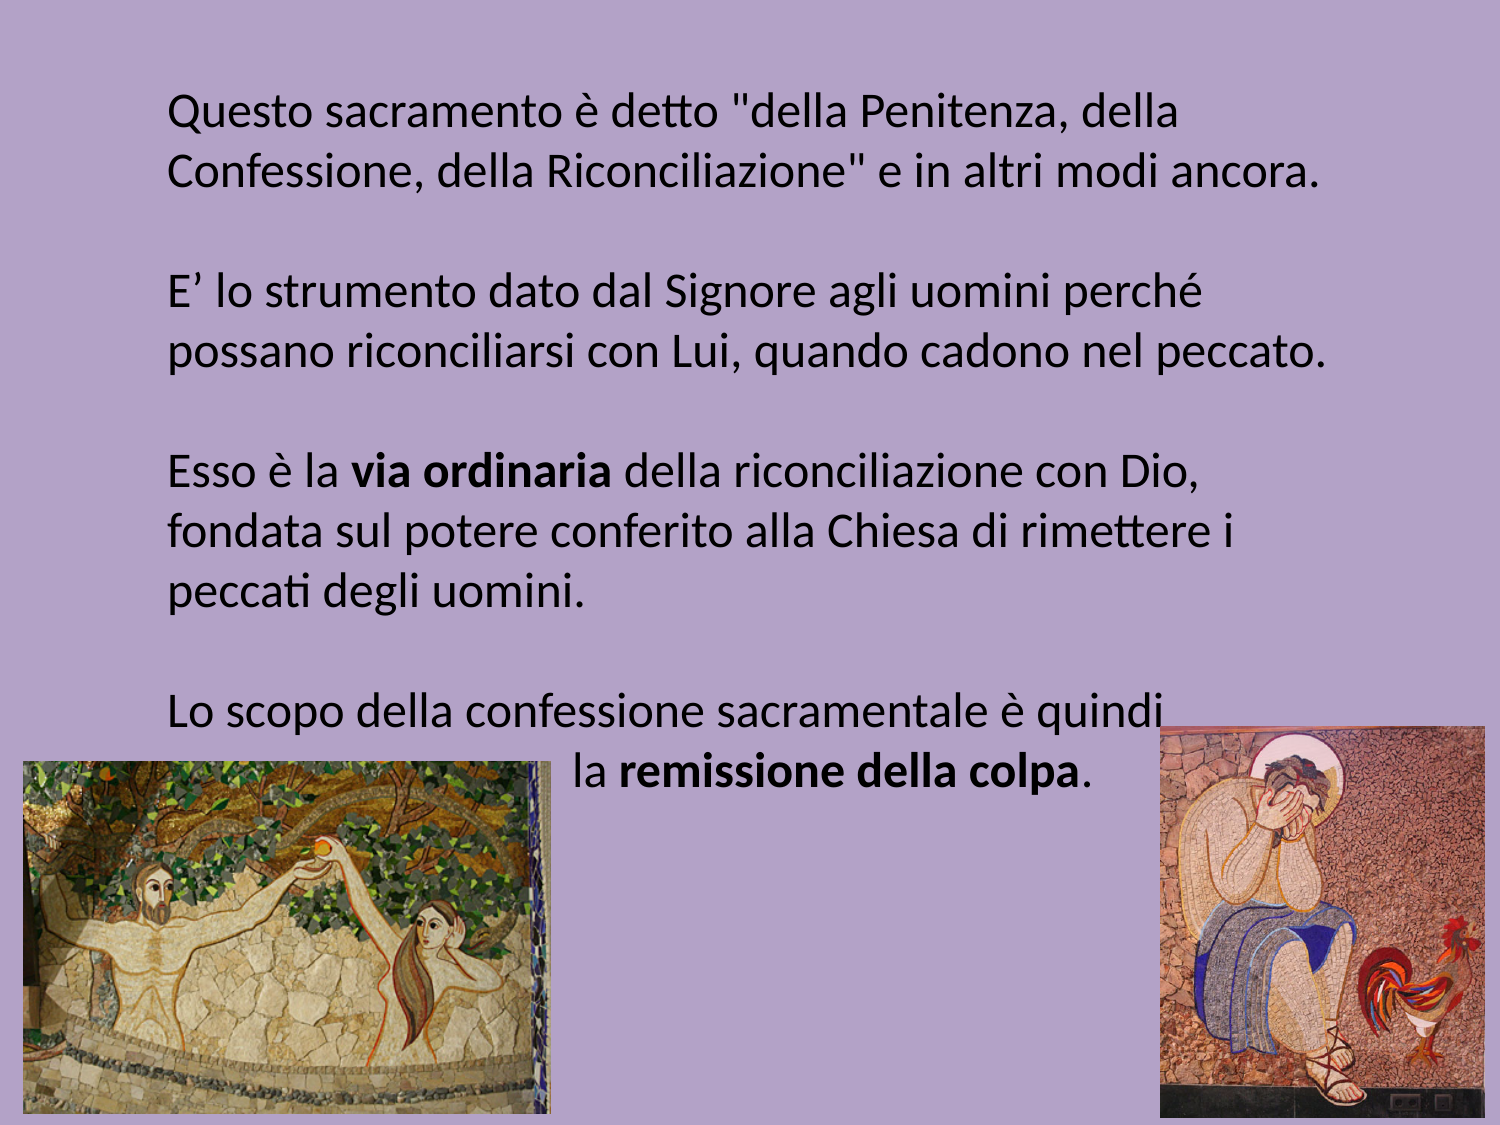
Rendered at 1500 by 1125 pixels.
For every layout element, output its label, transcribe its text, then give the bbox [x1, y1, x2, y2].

text_box Questo sacramento è detto "della Penitenza, della Confessione, della Riconciliazione" e in altri modi ancora. E’ lo strumento dato dal Signore agli uomini perché possano riconciliarsi con Lui, quando cadono nel peccato. Esso è la via ordinaria della riconciliazione con Dio, fondata sul potere conferito alla Chiesa di rimettere i peccati degli uomini. Lo scopo della confessione sacramentale è quindi la remissione della colpa. [152, 70, 1383, 865]
picture [23, 761, 551, 1114]
picture [1159, 726, 1485, 1118]
